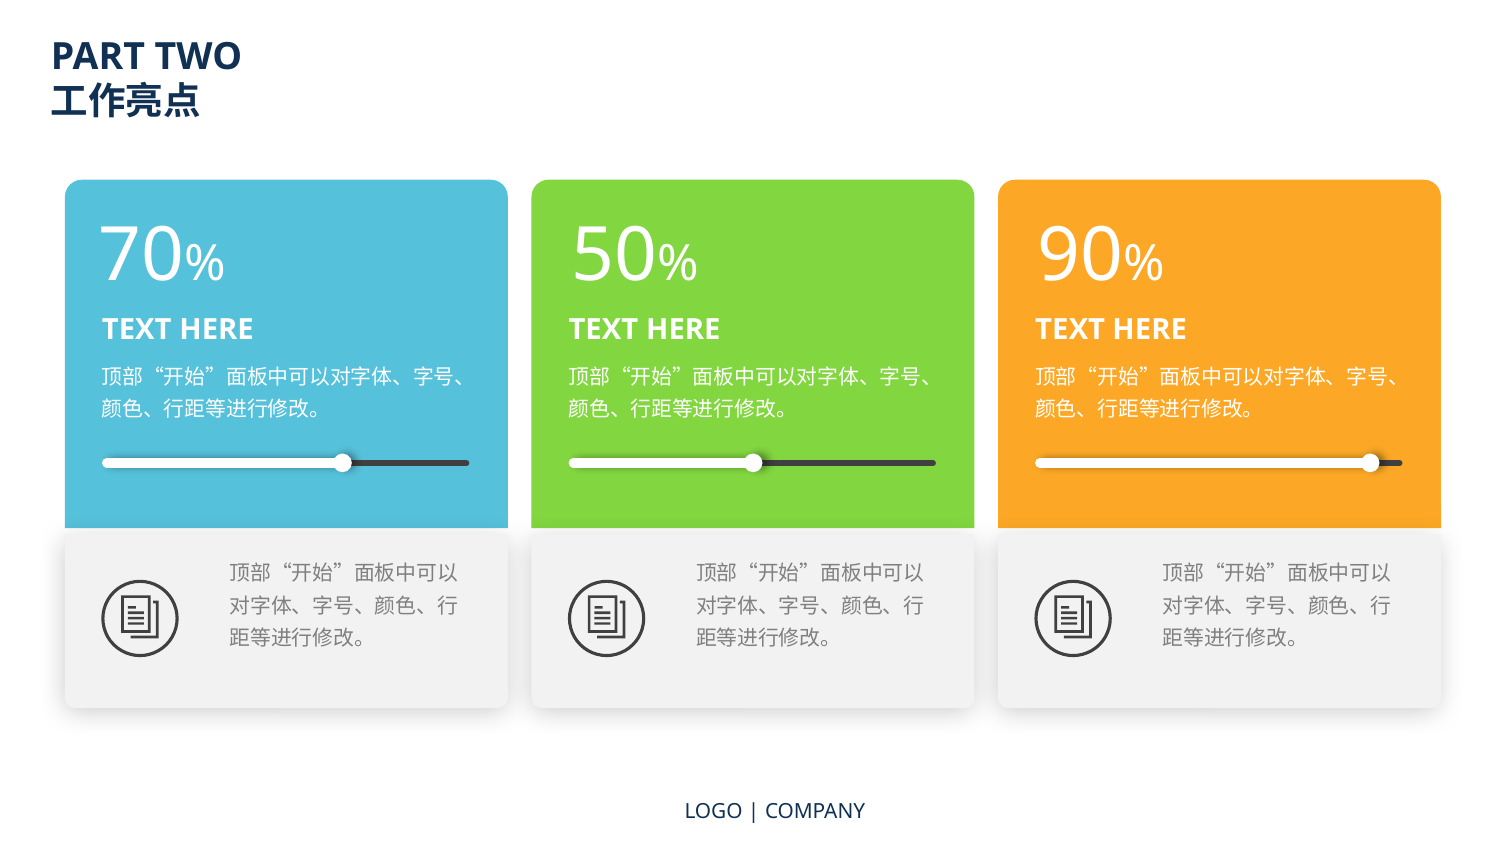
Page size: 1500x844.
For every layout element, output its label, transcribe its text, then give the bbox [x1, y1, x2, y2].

text_box [531, 179, 975, 529]
text_box PART TWO 工作亮点 [36, 24, 261, 130]
text_box 顶部“开始”面板中可以对字体、字号、颜色、行距等进行修改。 [214, 545, 487, 658]
text_box [998, 534, 1442, 709]
text_box [64, 534, 508, 709]
text_box 顶部“开始”面板中可以对字体、字号、颜色、行距等进行修改。 [553, 353, 951, 429]
text_box 顶部“开始”面板中可以对字体、字号、颜色、行距等进行修改。 [681, 545, 953, 658]
text_box 顶部“开始”面板中可以对字体、字号、颜色、行距等进行修改。 [1147, 545, 1420, 658]
text_box 顶部“开始”面板中可以对字体、字号、颜色、行距等进行修改。 [86, 353, 485, 429]
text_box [102, 581, 178, 656]
text_box TEXT HERE [1020, 302, 1418, 353]
text_box 顶部“开始”面板中可以对字体、字号、颜色、行距等进行修改。 [1020, 353, 1418, 429]
text_box 50% [556, 197, 714, 303]
text_box [531, 534, 975, 709]
text_box LOGO | COMPANY [669, 790, 880, 831]
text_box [1035, 581, 1111, 656]
text_box 90% [1022, 197, 1180, 303]
text_box TEXT HERE [86, 302, 485, 353]
text_box TEXT HERE [553, 302, 951, 353]
text_box 70% [83, 197, 241, 303]
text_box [569, 581, 644, 656]
text_box [64, 179, 508, 529]
text_box [998, 179, 1442, 529]
